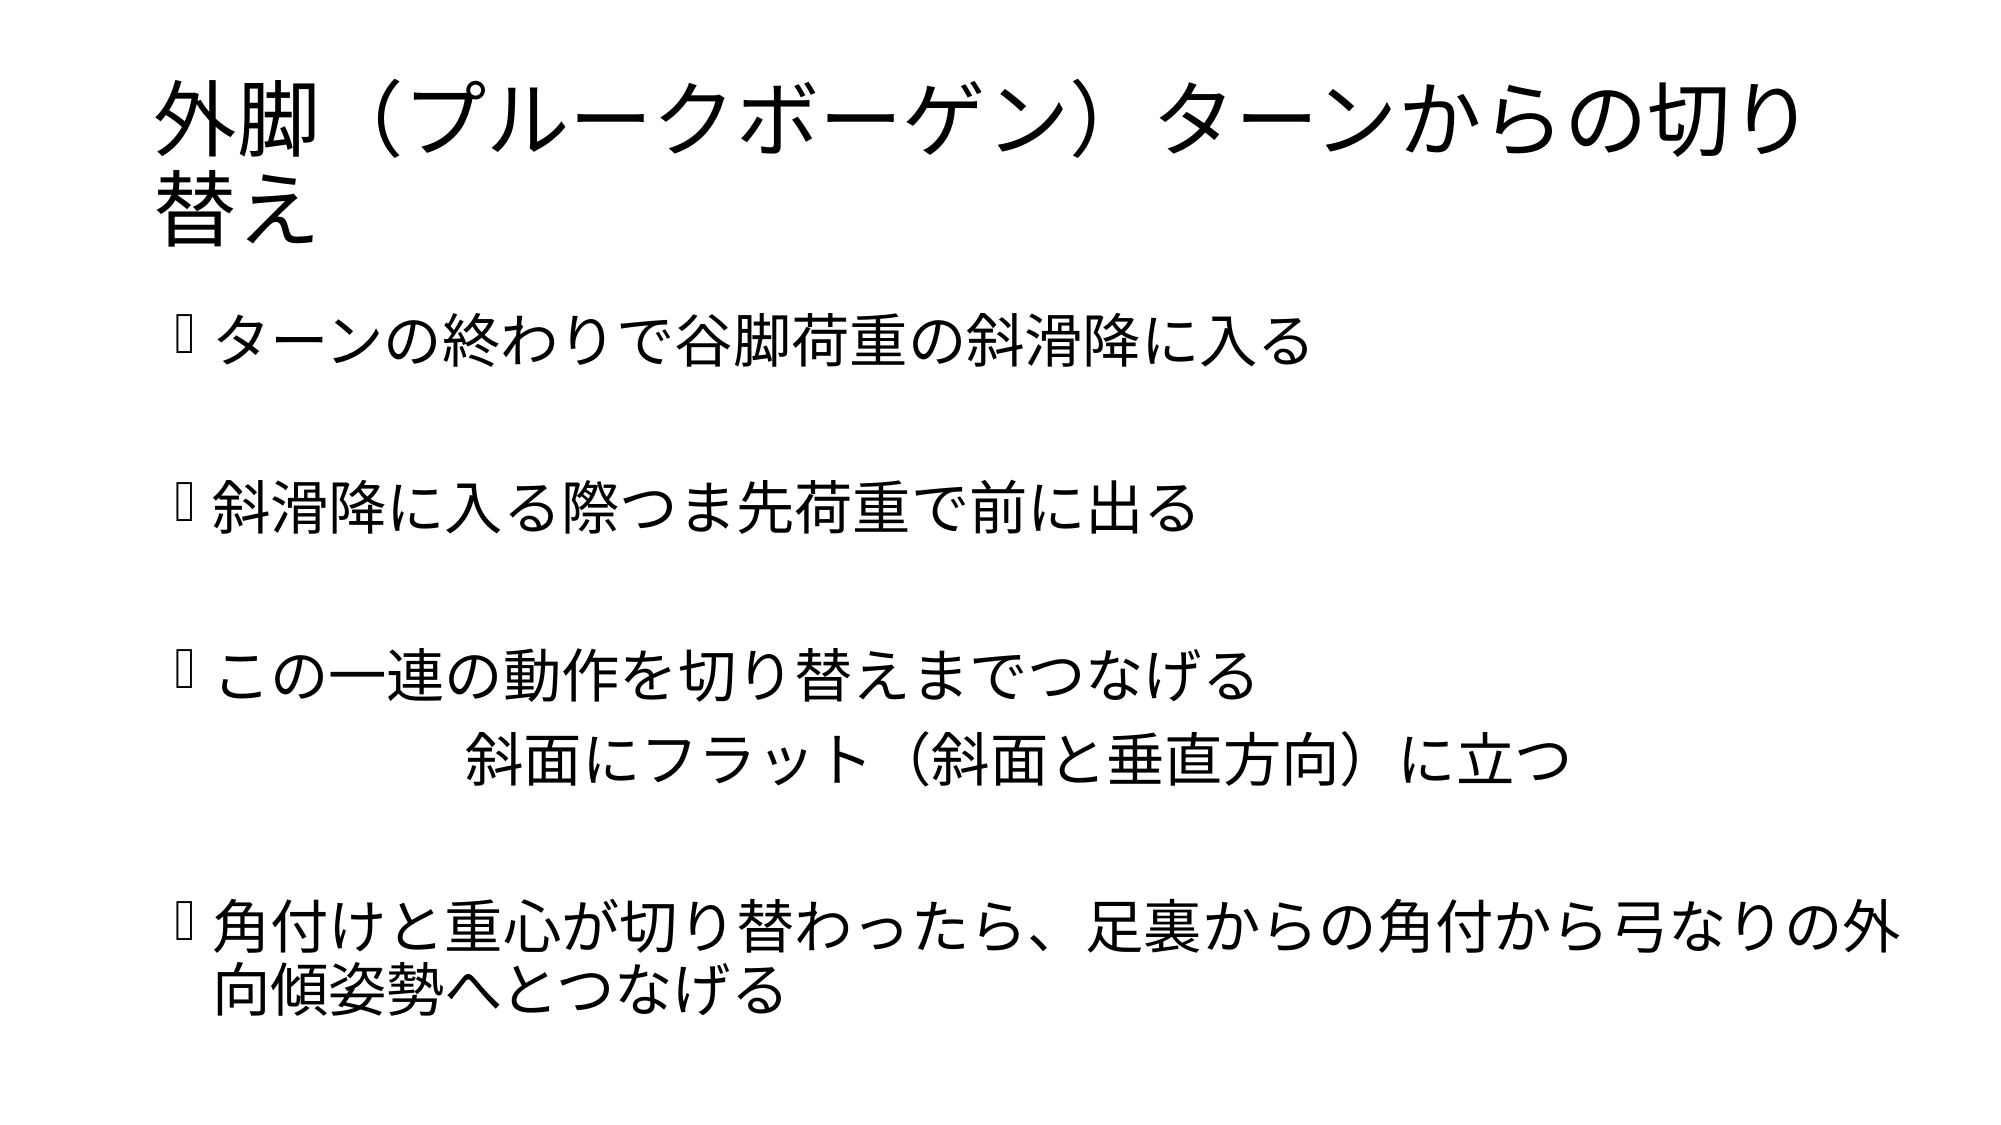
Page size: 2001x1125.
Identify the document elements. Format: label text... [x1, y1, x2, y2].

title 外脚（プルークボーゲン）ターンからの切り替え [138, 60, 1864, 278]
list ターンの終わりで谷脚荷重の斜滑降に入る 斜滑降に入る際つま先荷重で前に出る この一連の動作を切り替えまでつなげる 斜面にフラット（斜面と垂直方向）に立つ 角付けと重心が切り替わったら、足裏からの角付から弓なりの外向傾姿勢へとつなげる [159, 304, 1919, 1099]
